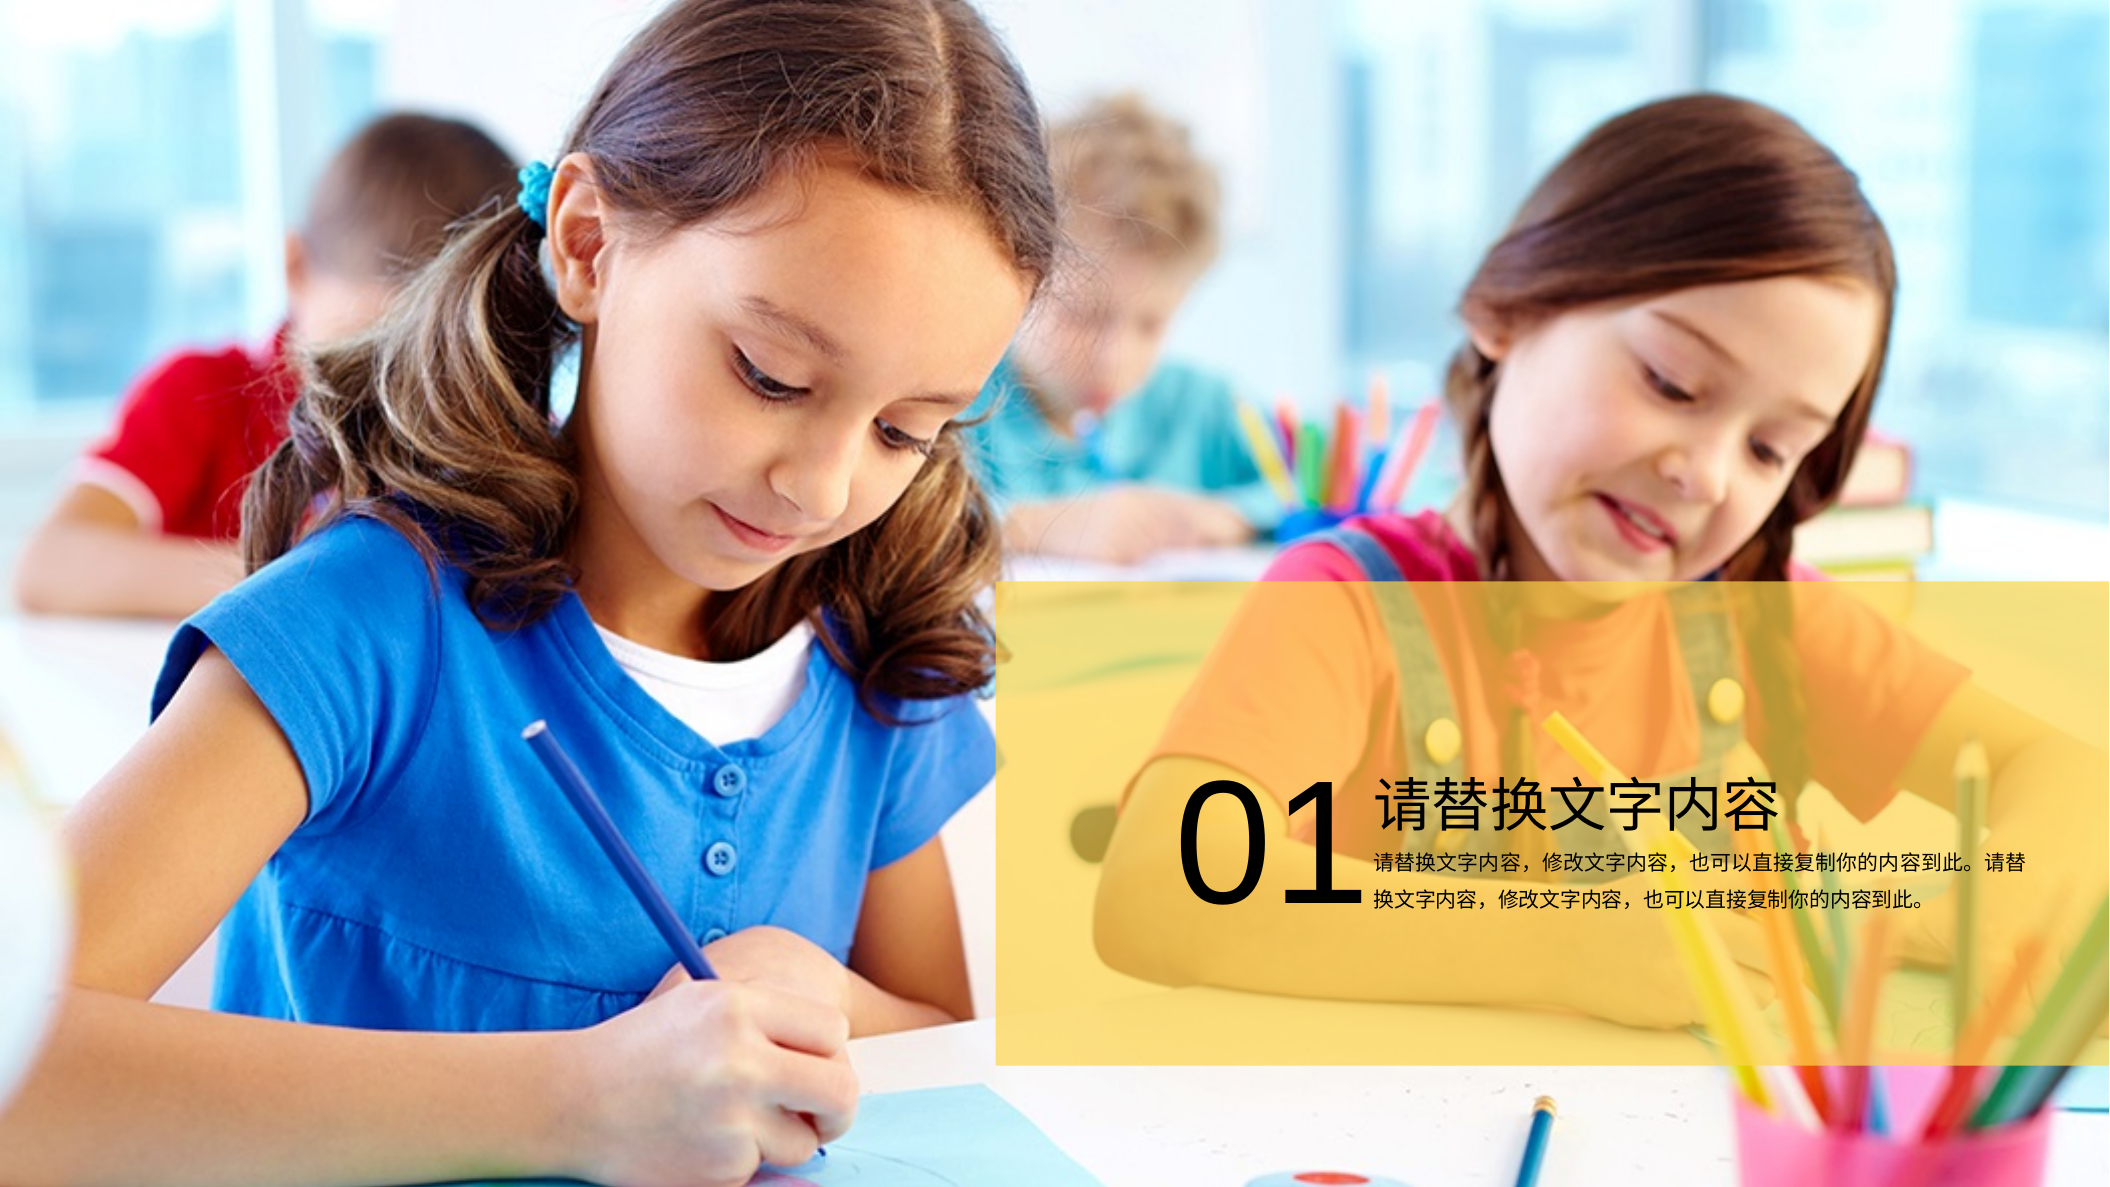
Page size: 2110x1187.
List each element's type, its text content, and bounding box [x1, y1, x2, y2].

text_box [0, 0, 2110, 1187]
text_box 01 [1127, 720, 1417, 946]
text_box 请替换文字内容，修改文字内容，也可以直接复制你的内容到此。请替换文字内容，修改文字内容，也可以直接复制你的内容到此。 [1373, 837, 2027, 913]
text_box [995, 580, 2110, 1067]
text_box 请替换文字内容 [1373, 746, 1842, 837]
